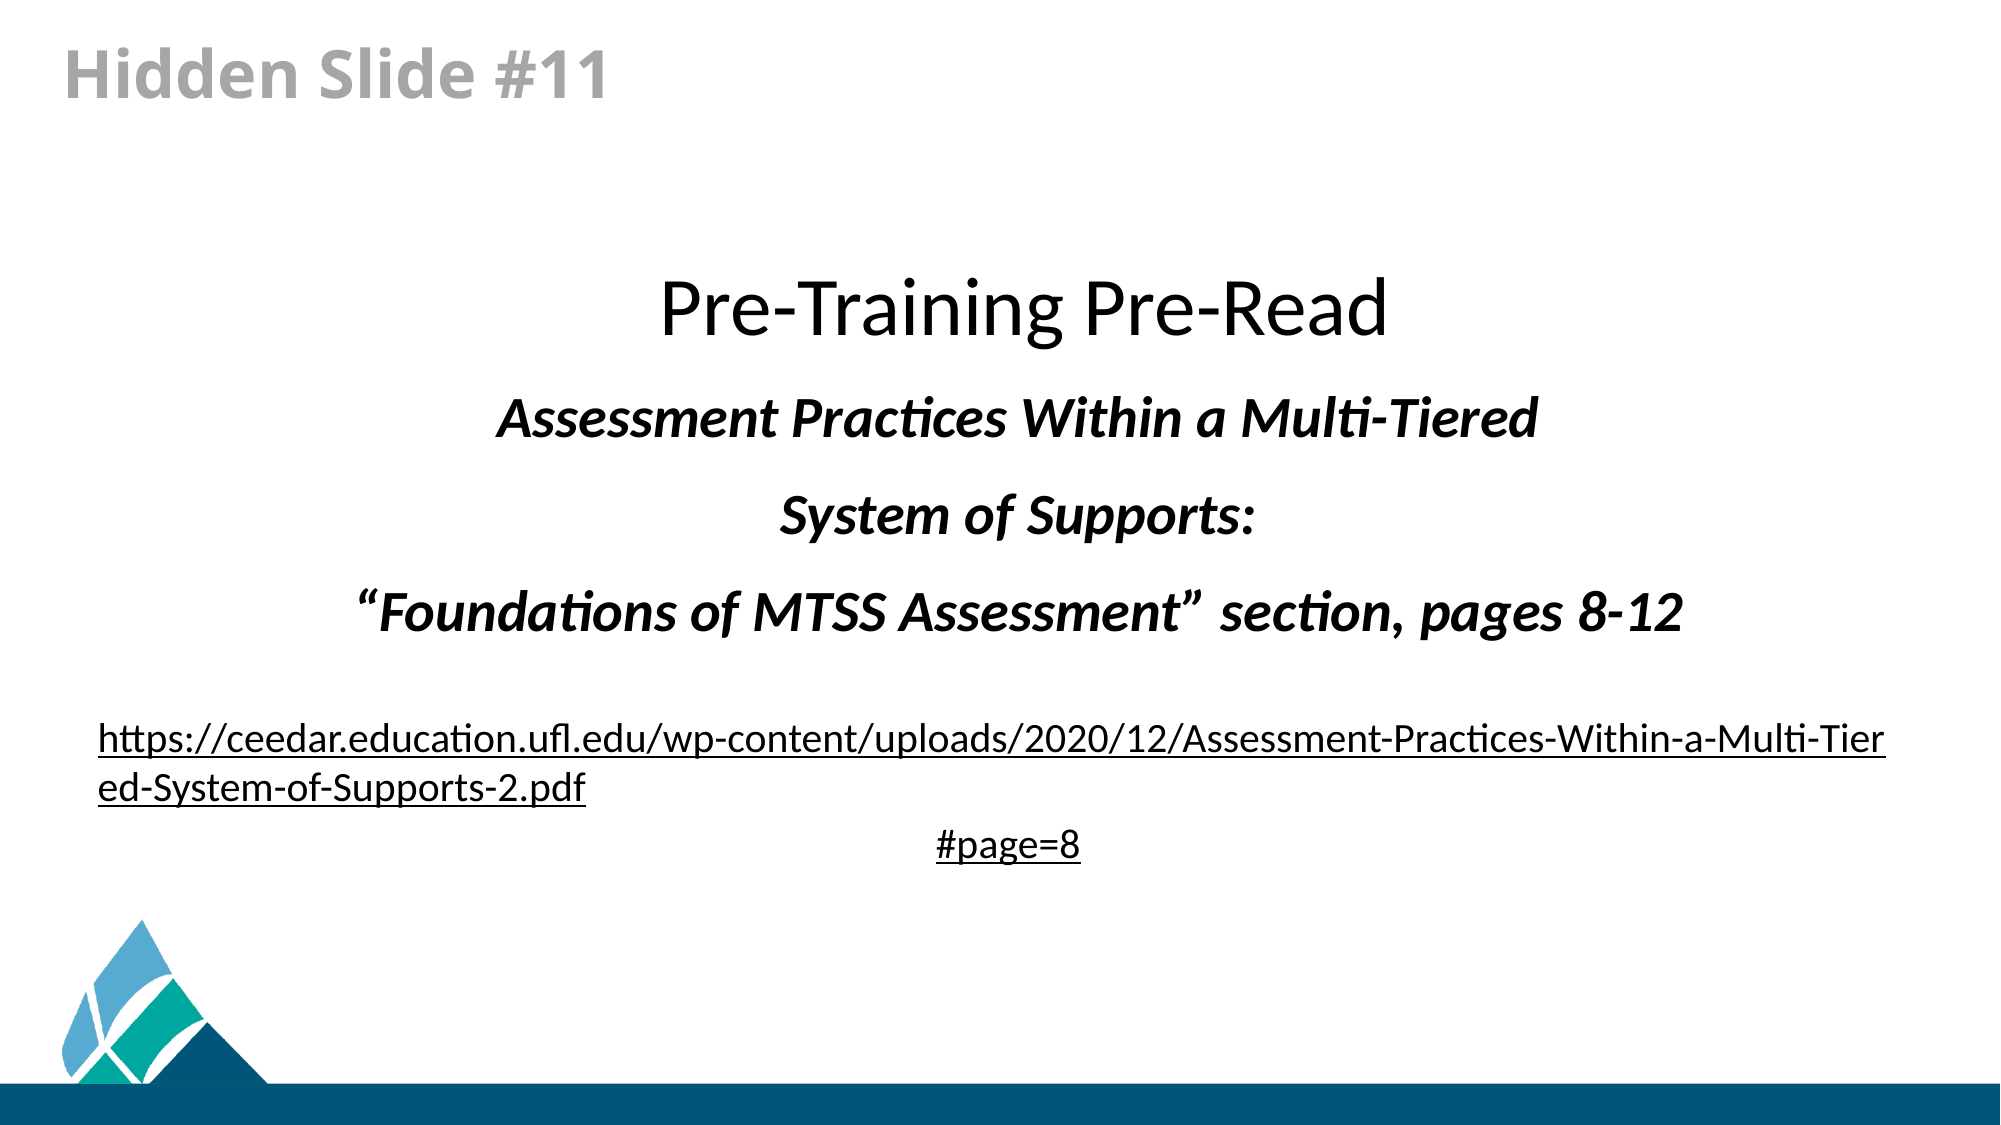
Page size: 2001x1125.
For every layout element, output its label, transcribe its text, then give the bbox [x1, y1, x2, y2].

list Pre-Training Pre-Read Assessment Practices Within a Multi-Tiered System of Supports: “Foundations of MTSS Assessment” section, pages 8-12 [137, 236, 1897, 696]
text_box https://ceedar.education.ufl.edu/wp-content/uploads/2020/12/Assessment-Practices-Within-a-Multi-Tiered-System-of-Supports-2.pdf#page=8 [82, 696, 1918, 826]
title Hidden Slide #11 [62, 41, 1897, 104]
picture [62, 919, 268, 1083]
